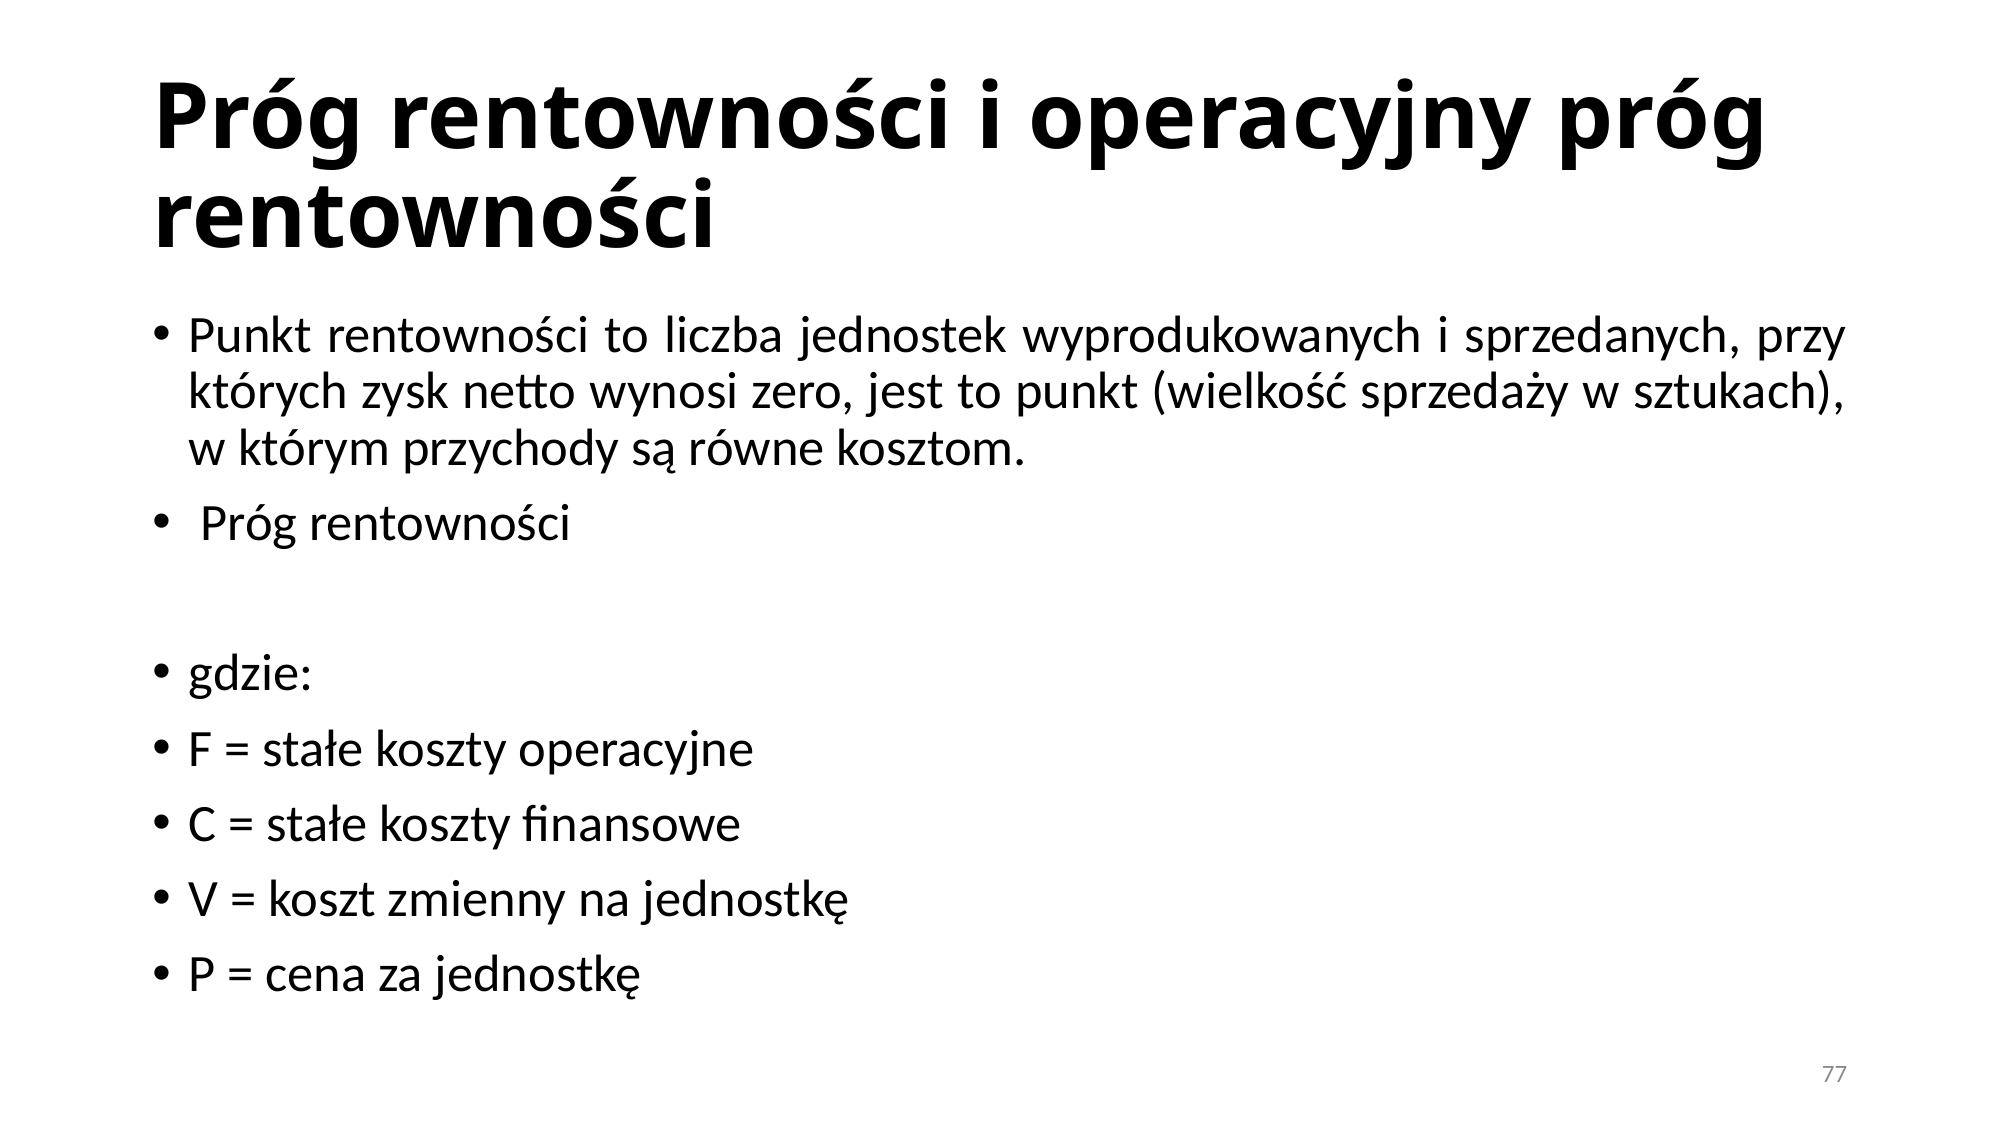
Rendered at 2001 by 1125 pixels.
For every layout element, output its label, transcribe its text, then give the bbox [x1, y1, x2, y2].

title Próg rentowności i operacyjny próg rentowności [137, 59, 1863, 278]
slide_number 77 [1412, 1042, 1863, 1103]
